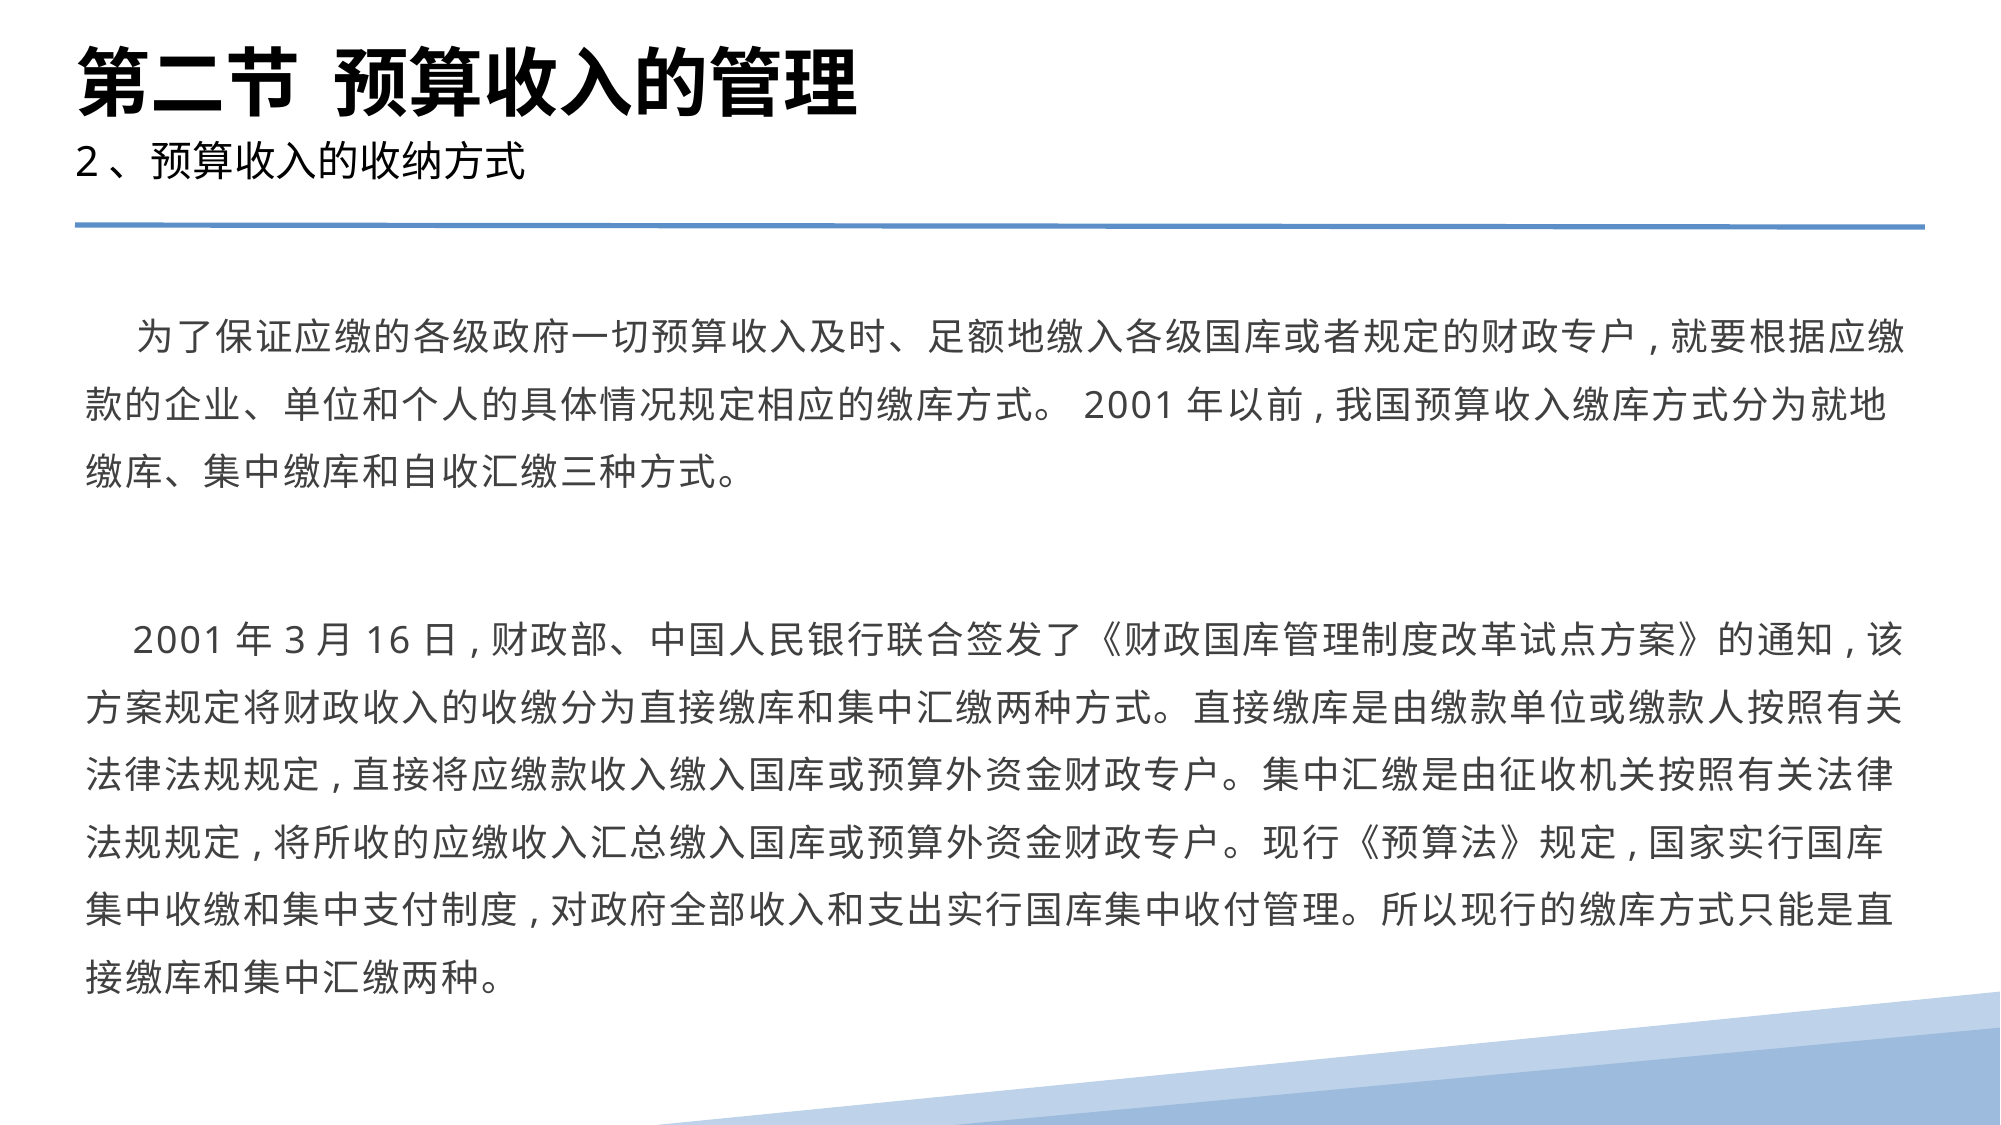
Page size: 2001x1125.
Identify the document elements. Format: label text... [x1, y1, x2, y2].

text_box 2、预算收入的收纳方式 [75, 124, 1925, 200]
text_box 第二节 预算收入的管理 [75, 24, 1925, 124]
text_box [74, 224, 1925, 228]
text_box 为了保证应缴的各级政府一切预算收入及时、足额地缴入各级国库或者规定的财政专户,就要根据应缴款的企业、单位和个人的具体情况规定相应的缴库方式。2001年以前,我国预算收入缴库方式分为就地缴库、集中缴库和自收汇缴三种方式。 2001年3月16日,财政部、中国人民银行联合签发了《财政国库管理制度改革试点方案》的通知,该方案规定将财政收入的收缴分为直接缴库和集中汇缴两种方式。直接缴库是由缴款单位或缴款人按照有关法律法规规定,直接将应缴款收入缴入国库或预算外资金财政专户。集中汇缴是由征收机关按照有关法律法规规定,将所收的应缴收入汇总缴入国库或预算外资金财政专户。现行《预算法》规定,国家实行国库集中收缴和集中支付制度,对政府全部收入和支出实行国库集中收付管理。所以现行的缴库方式只能是直接缴库和集中汇缴两种。 [75, 267, 1925, 1022]
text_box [656, 991, 2000, 1125]
